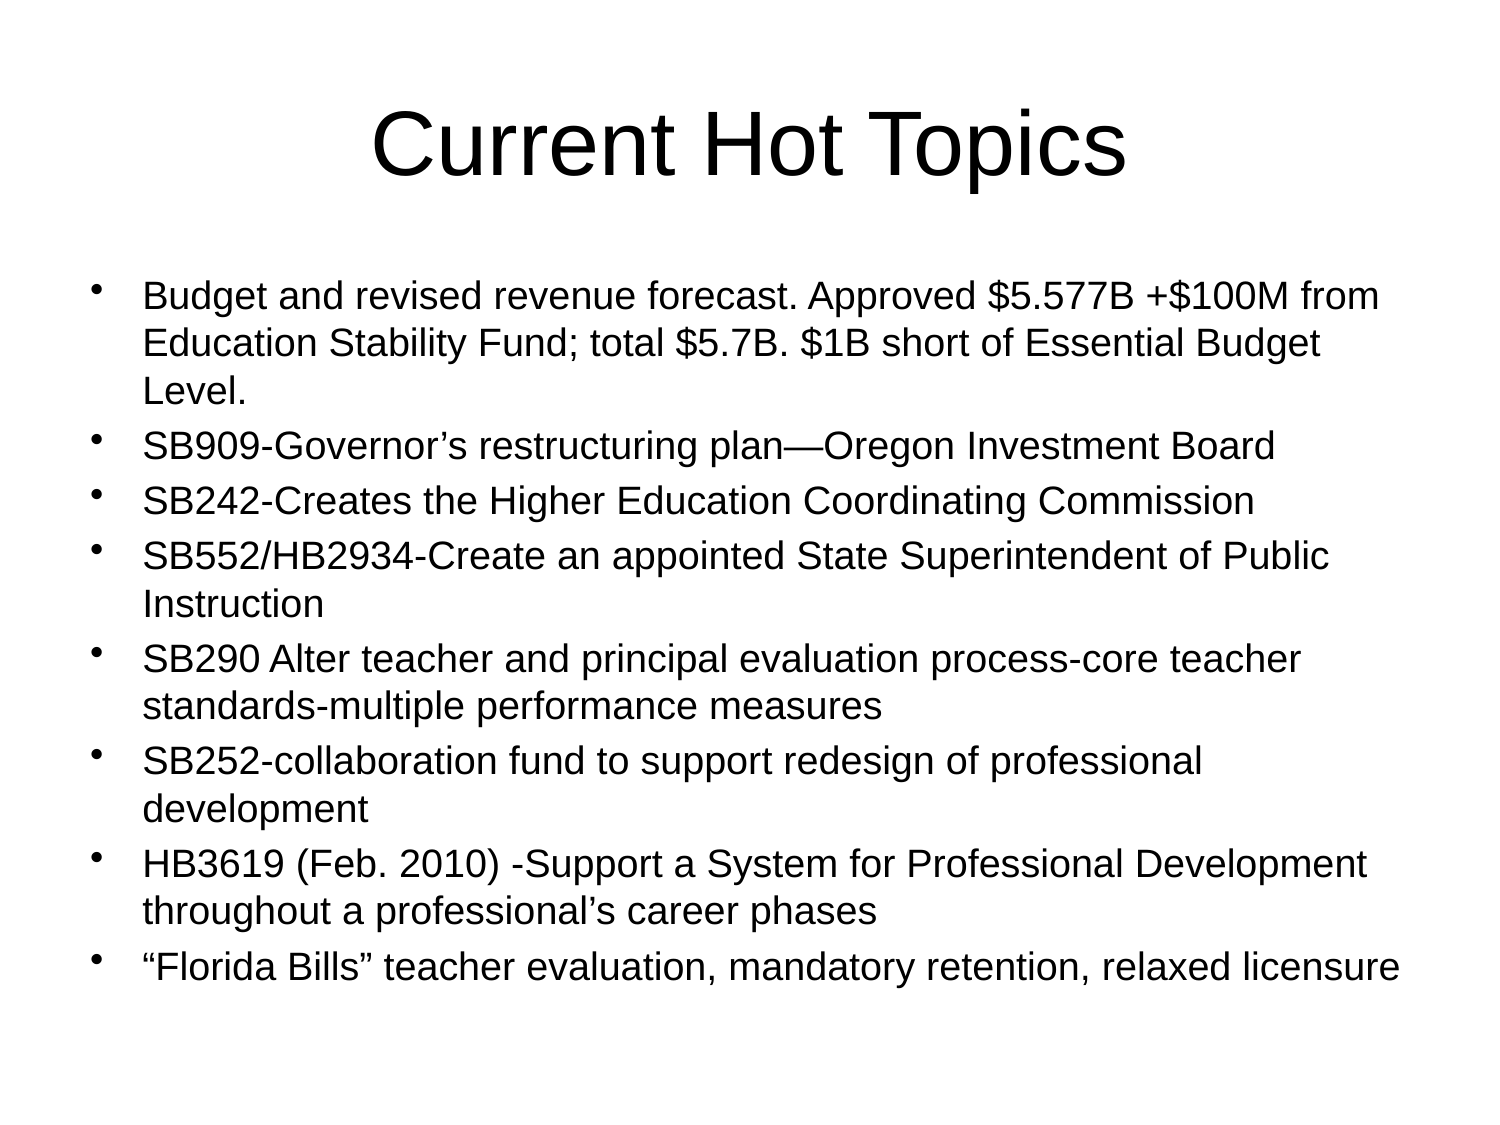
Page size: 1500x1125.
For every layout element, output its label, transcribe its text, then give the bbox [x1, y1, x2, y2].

title Current Hot Topics [74, 44, 1426, 233]
list Budget and revised revenue forecast. Approved $5.577B +$100M from Education Stability Fund; total $5.7B. $1B short of Essential Budget Level. SB909-Governor’s restructuring plan—Oregon Investment Board SB242-Creates the Higher Education Coordinating Commission SB552/HB2934-Create an appointed State Superintendent of Public Instruction SB290 Alter teacher and principal evaluation process-core teacher standards-multiple performance measures SB252-collaboration fund to support redesign of professional development HB3619 (Feb. 2010) -Support a System for Professional Development throughout a professional’s career phases “Florida Bills” teacher evaluation, mandatory retention, relaxed licensure [74, 262, 1426, 1006]
